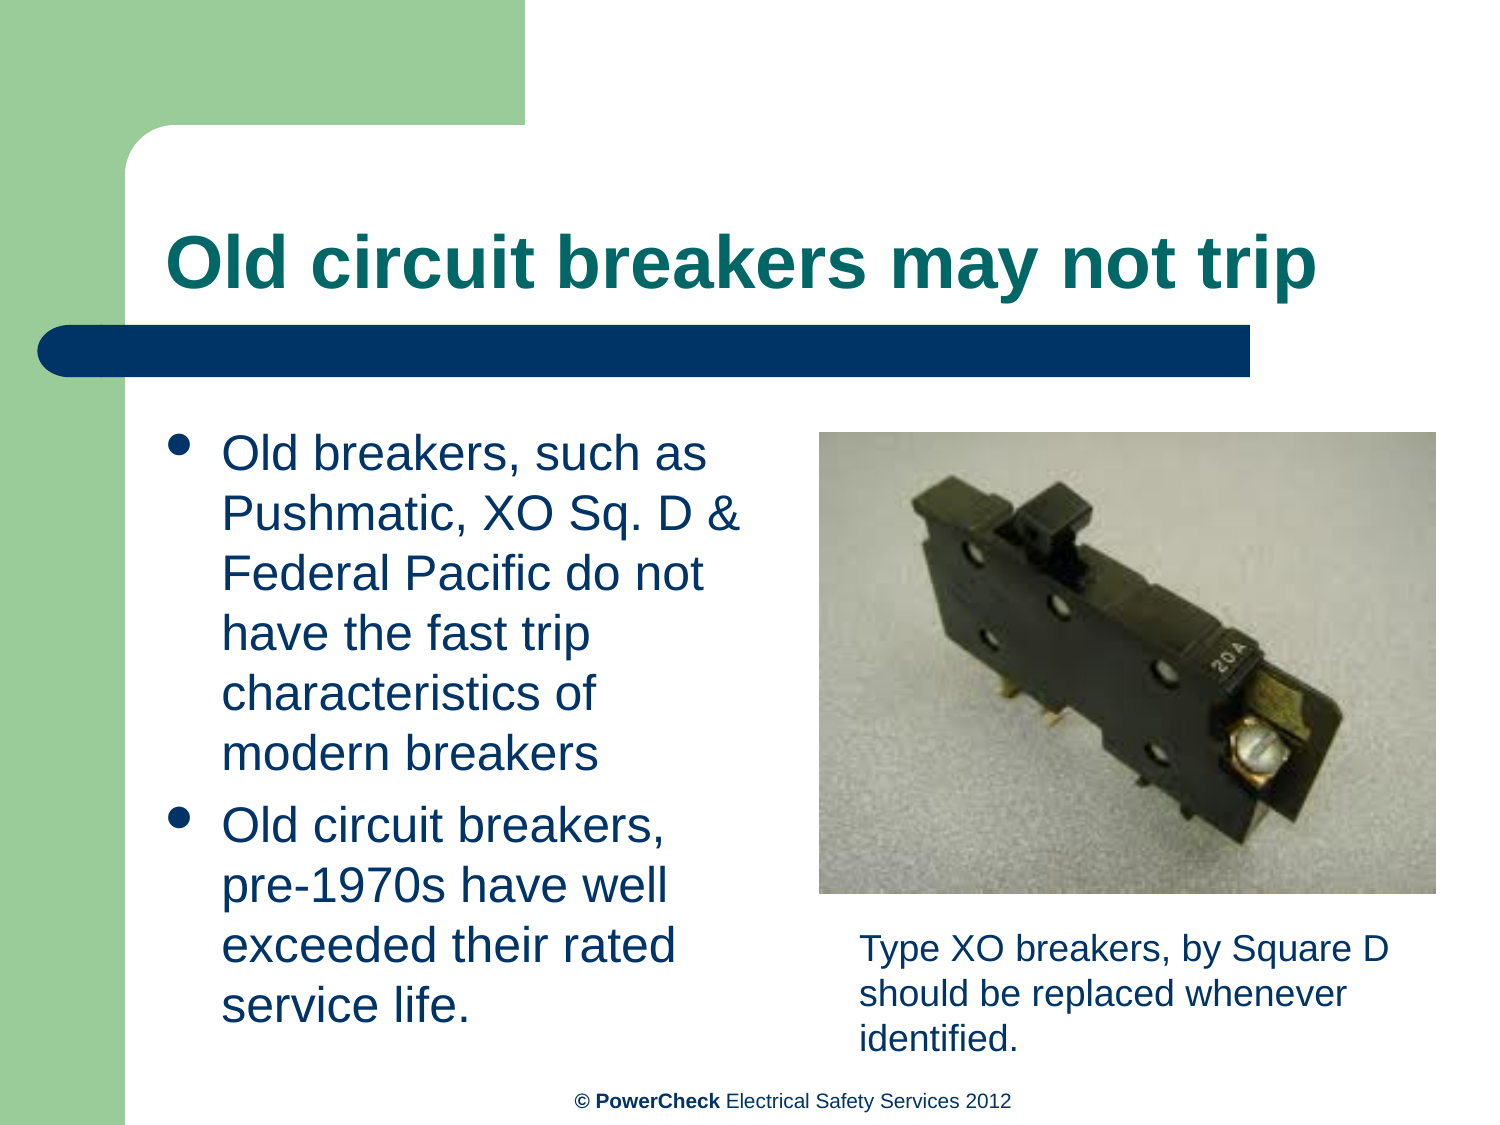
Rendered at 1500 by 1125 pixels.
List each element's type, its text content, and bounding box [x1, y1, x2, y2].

footer © PowerCheck Electrical Safety Services 2012 [469, 1079, 1117, 1121]
title Old circuit breakers may not trip [150, 125, 1463, 313]
list Old breakers, such as Pushmatic, XO Sq. D & Federal Pacific do not have the fast trip characteristics of modern breakers Old circuit breakers, pre-1970s have well exceeded their rated service life. [150, 412, 794, 1025]
text_box Type XO breakers, by Square D should be replaced whenever identified. [844, 916, 1447, 1067]
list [818, 432, 1436, 895]
